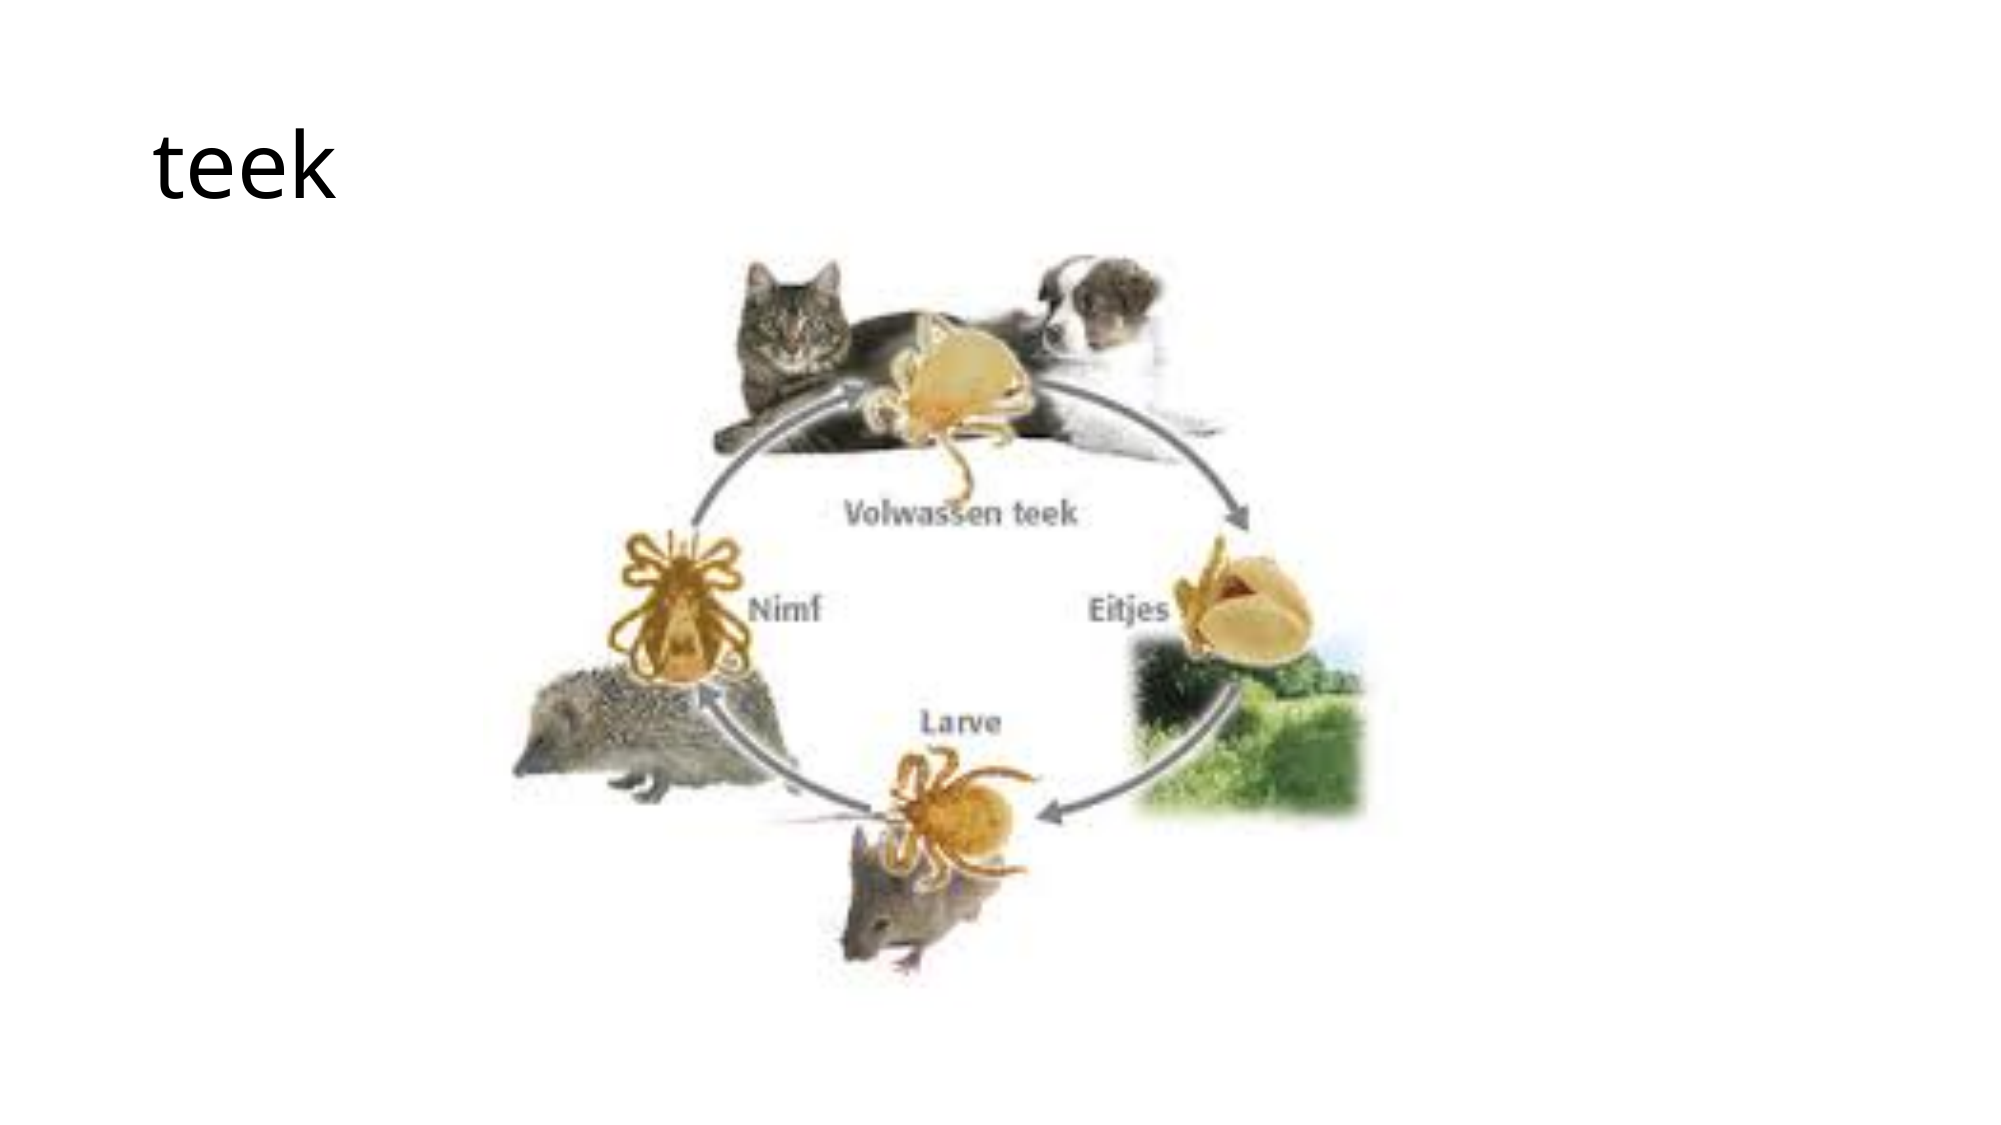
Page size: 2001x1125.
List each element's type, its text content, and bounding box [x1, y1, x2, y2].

title teek [137, 59, 1863, 278]
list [483, 226, 1422, 1008]
